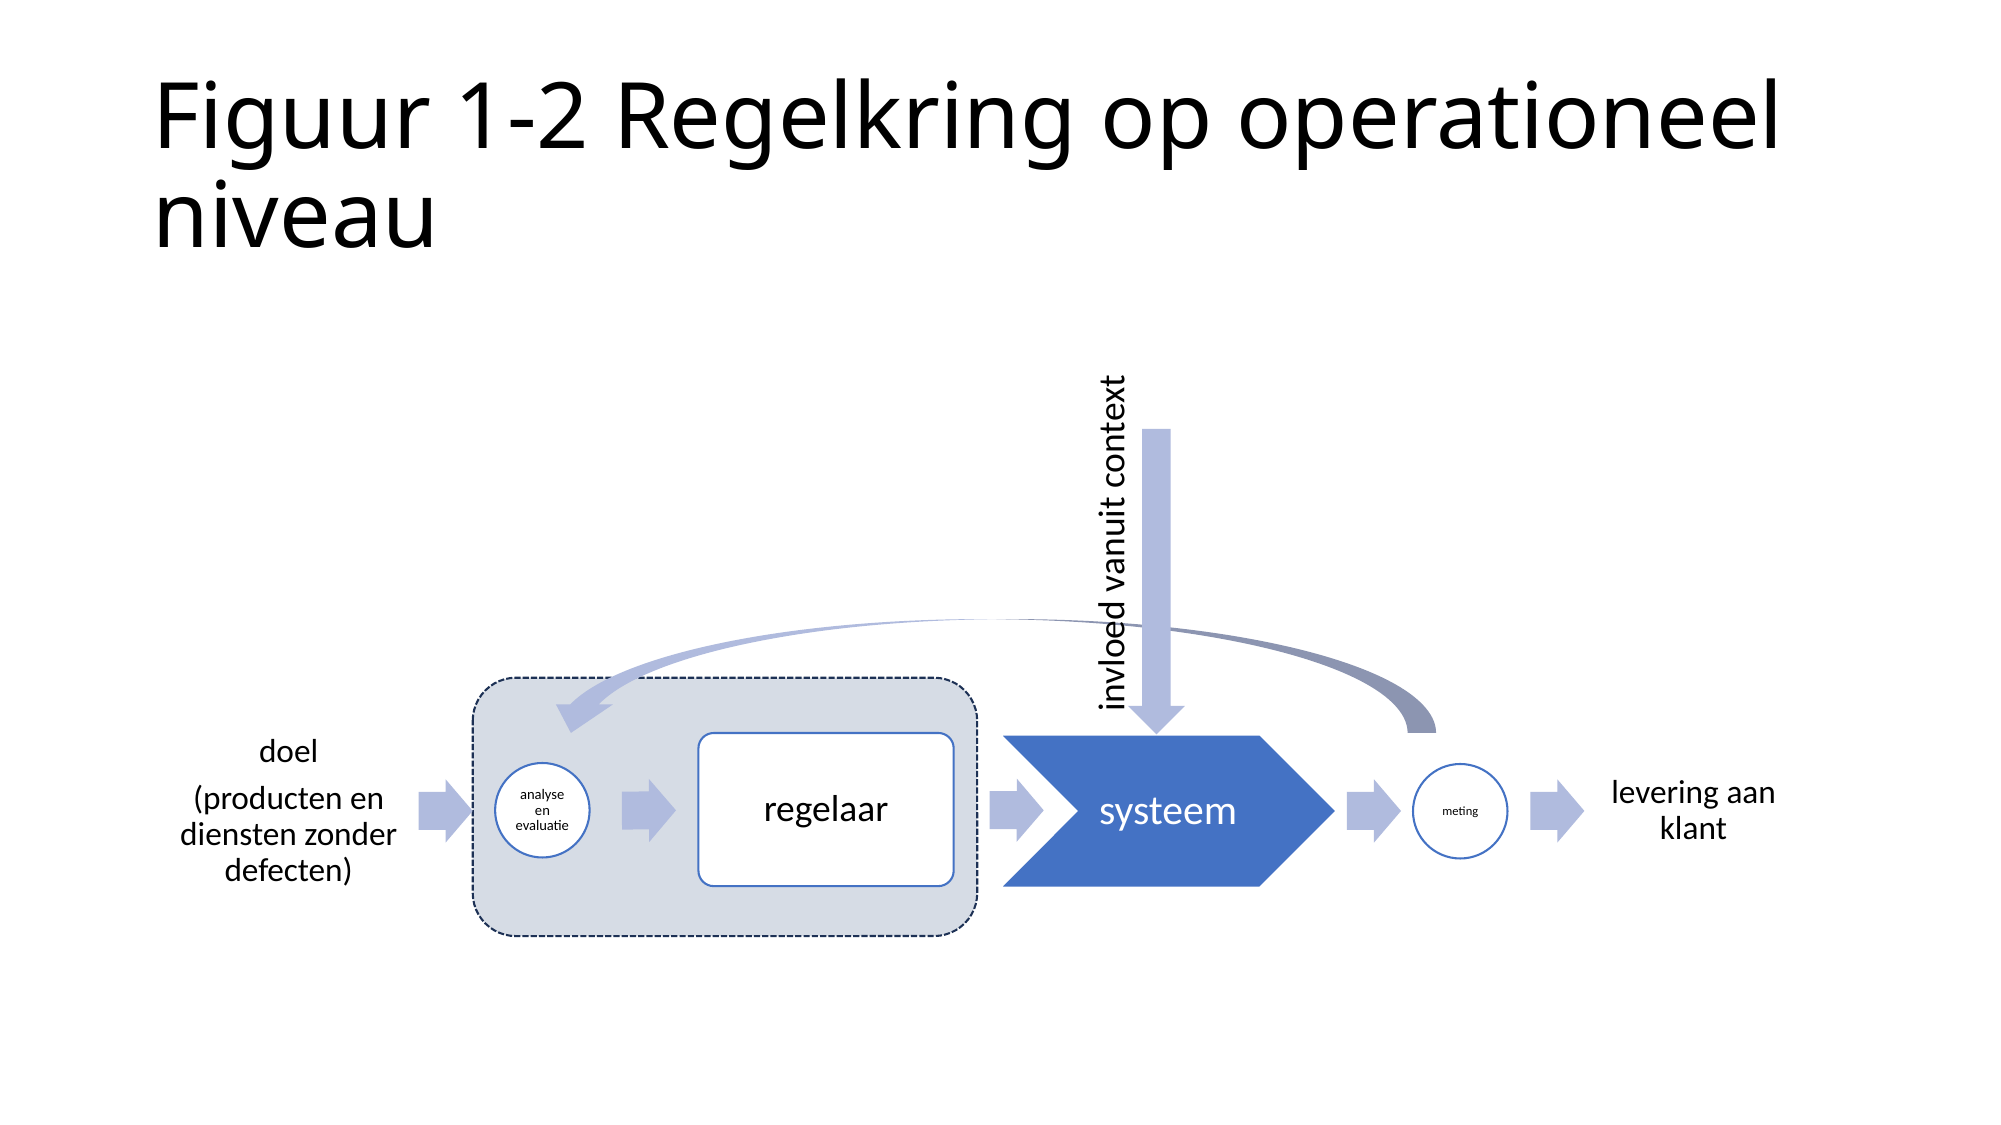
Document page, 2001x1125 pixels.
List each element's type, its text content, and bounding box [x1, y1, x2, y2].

text_box [1140, 428, 1185, 735]
text_box doel (producten en diensten zonder defecten) [160, 733, 417, 889]
text_box systeem [997, 733, 1338, 889]
text_box [471, 676, 979, 938]
text_box [1530, 779, 1585, 843]
text_box invloed vanuit context [1079, 360, 1140, 727]
text_box [989, 778, 1044, 842]
text_box [1346, 779, 1402, 843]
title Figuur 1-2 Regelkring op operationeel niveau [137, 59, 1863, 278]
text_box regelaar [697, 731, 955, 888]
text_box [621, 778, 677, 843]
text_box [418, 779, 473, 843]
text_box analyse en evaluatie [494, 761, 591, 859]
text_box levering aan klant [1592, 733, 1796, 889]
text_box meting [1411, 762, 1509, 860]
text_box [555, 619, 1079, 733]
